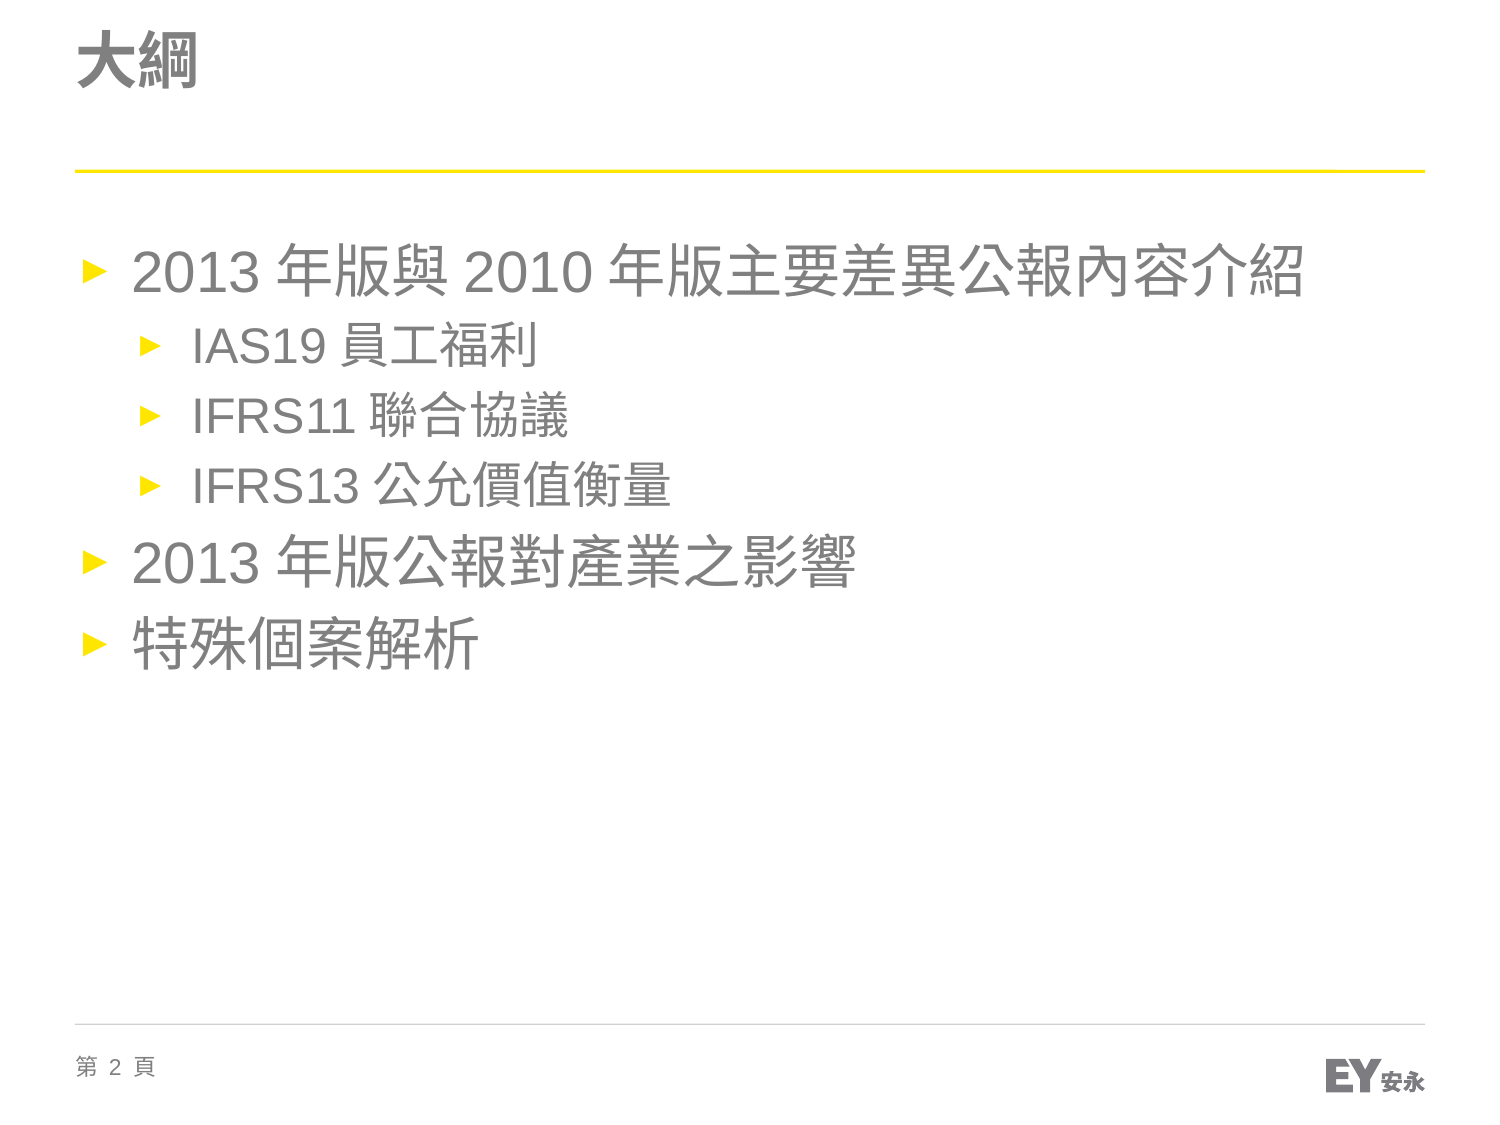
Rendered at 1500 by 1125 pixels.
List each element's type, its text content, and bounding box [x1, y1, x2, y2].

title 大綱 [75, 33, 1425, 175]
list 2013年版與2010年版主要差異公報內容介紹 IAS19員工福利 IFRS11聯合協議 IFRS13公允價值衡量 2013年版公報對產業之影響 特殊個案解析 [75, 233, 1425, 1005]
